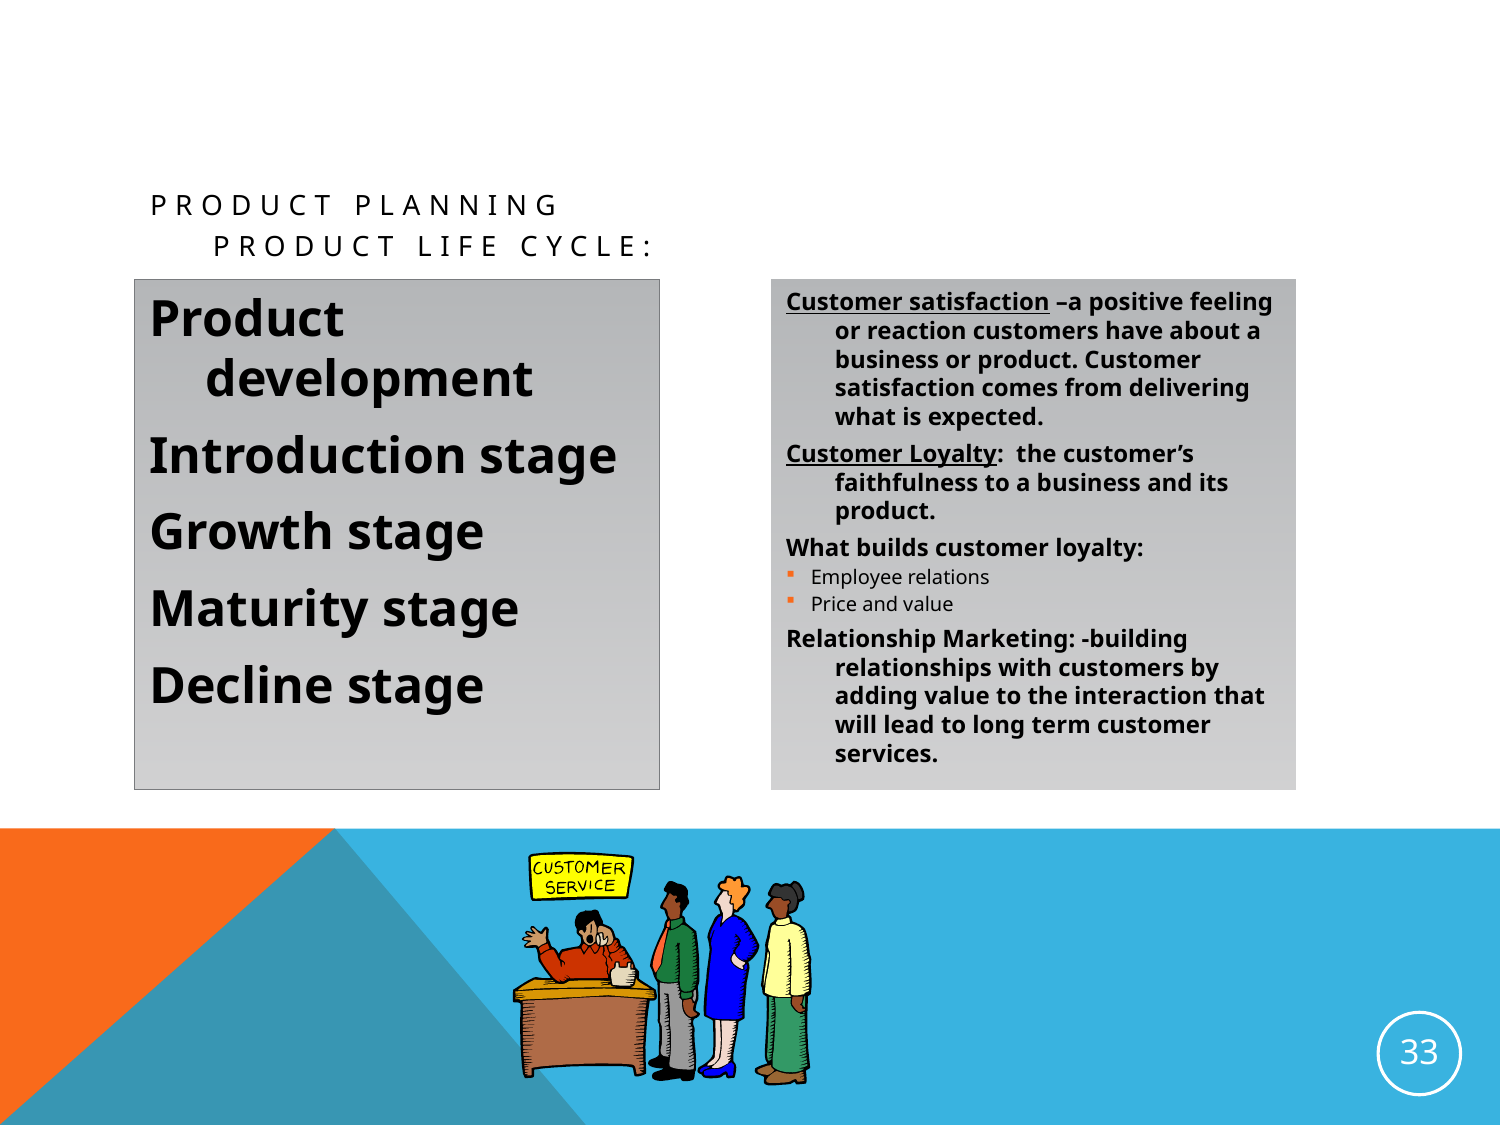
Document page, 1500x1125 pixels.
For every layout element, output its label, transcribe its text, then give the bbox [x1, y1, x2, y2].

slide_number 33 [1376, 1010, 1463, 1097]
list Product development Introduction stage Growth stage Maturity stage Decline stage [134, 279, 660, 790]
picture [512, 849, 813, 1086]
list Customer satisfaction –a positive feeling or reaction customers have about a business or product. Customer satisfaction comes from delivering what is expected. Customer Loyalty: the customer’s faithfulness to a business and its product. What builds customer loyalty: Employee relations Price and value Relationship Marketing: -building relationships with customers by adding value to the interaction that will lead to long term customer services. [771, 279, 1296, 790]
list Product Planning Product Life Cycle: [135, 179, 1250, 270]
